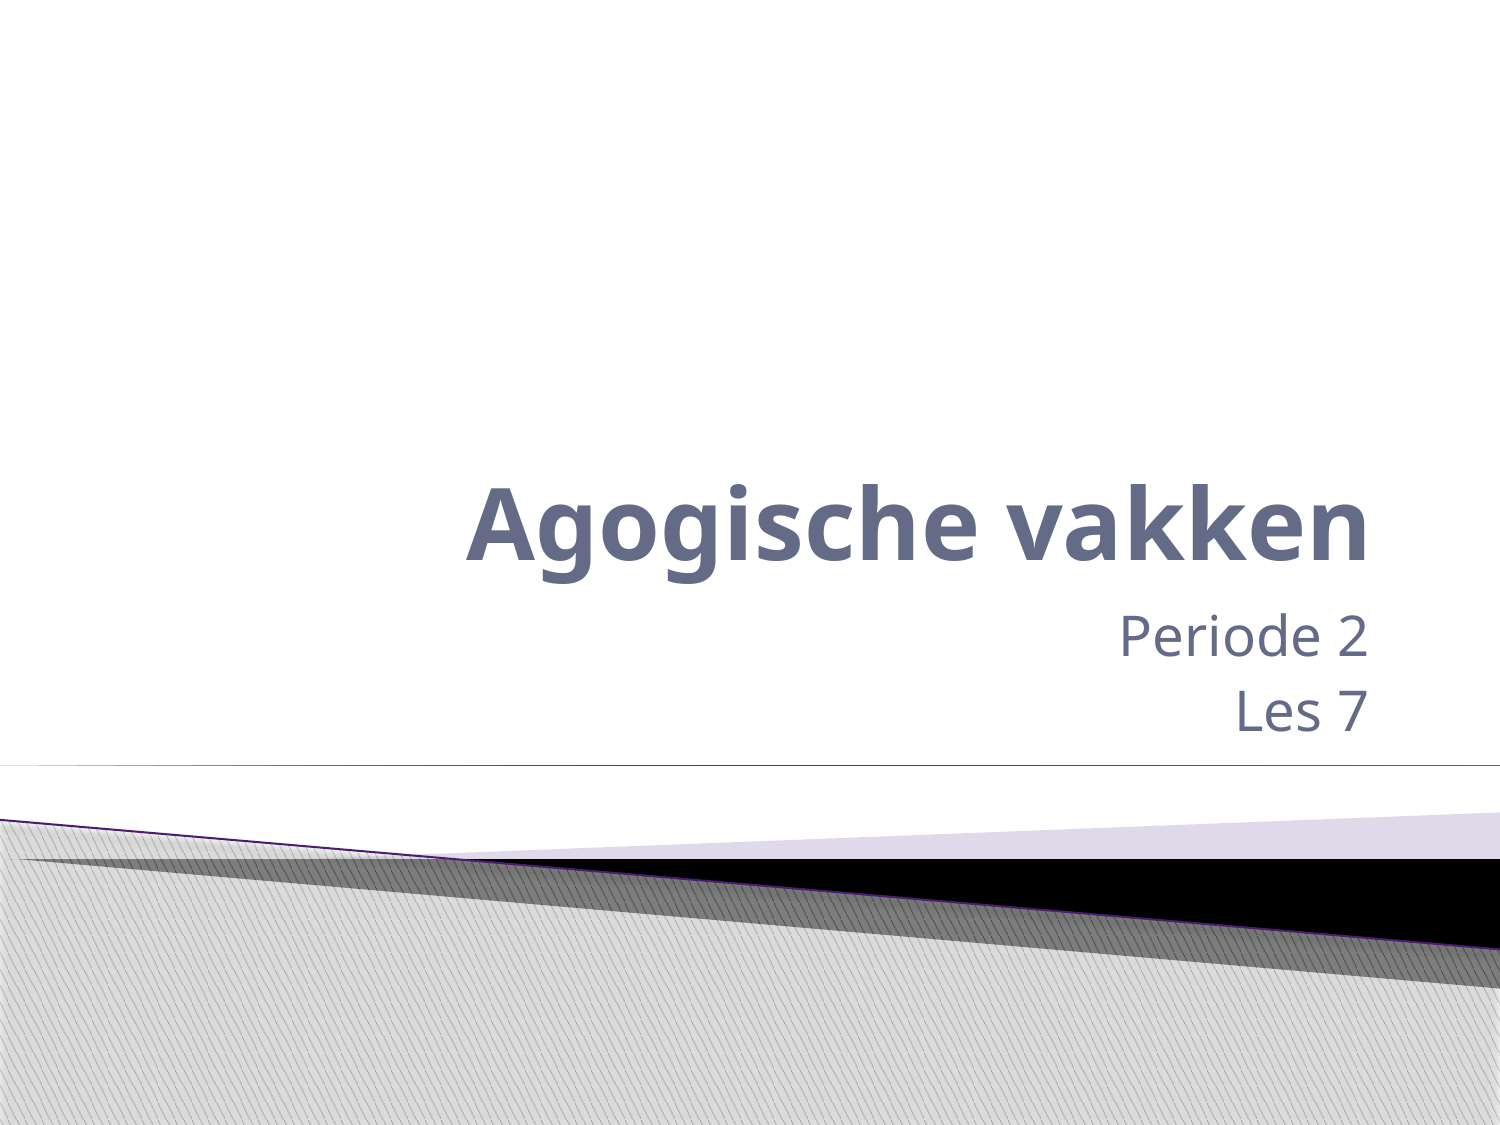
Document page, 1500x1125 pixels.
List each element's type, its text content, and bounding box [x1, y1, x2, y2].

title Agogische vakken [112, 287, 1388, 588]
picture [5, 859, 1500, 989]
subtitle Periode 2 Les 7 [112, 592, 1388, 790]
